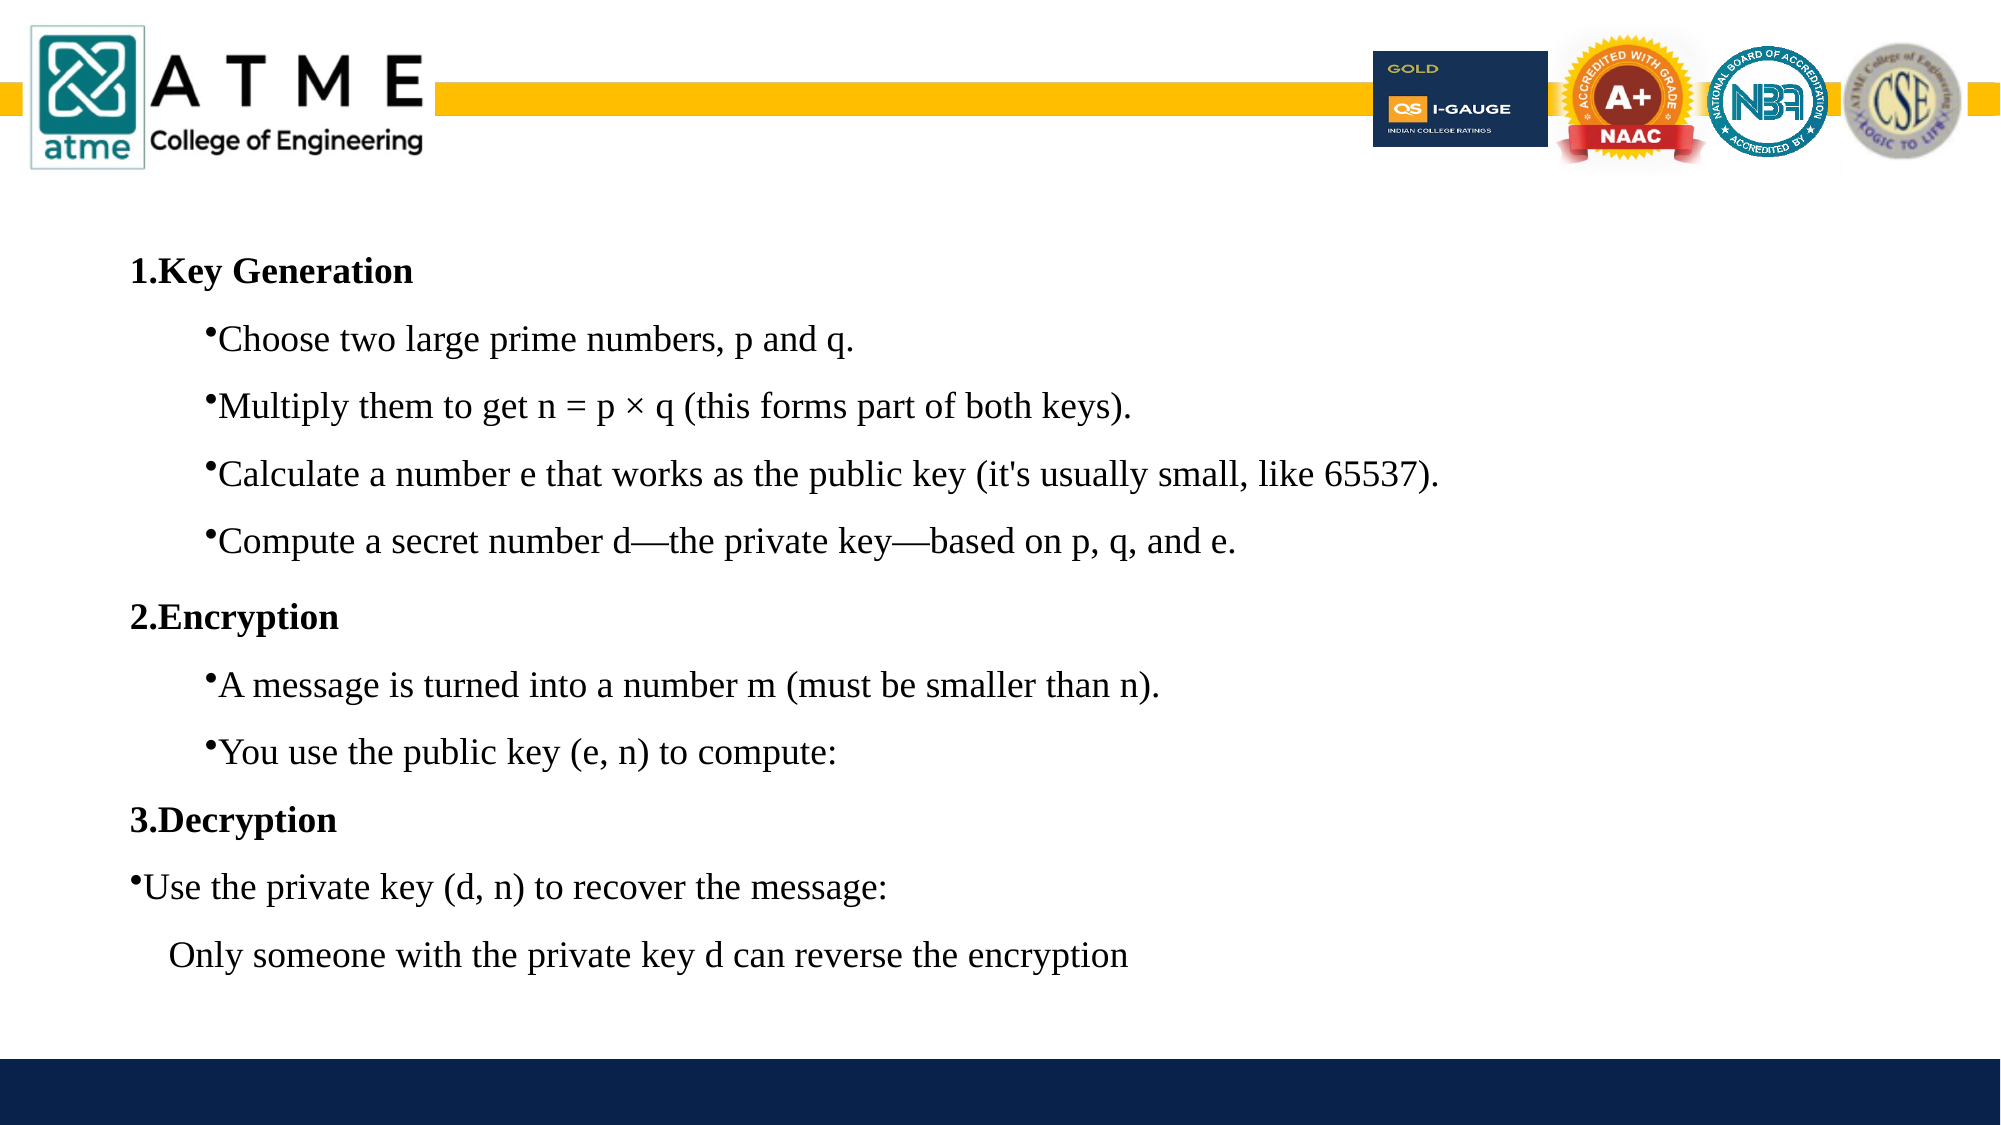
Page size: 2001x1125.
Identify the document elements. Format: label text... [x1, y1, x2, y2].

picture [1840, 26, 1968, 176]
picture [1373, 20, 1828, 180]
text_box Key Generation Choose two large prime numbers, p and q. Multiply them to get n = p × q (this forms part of both keys). Calculate a number e that works as the public key (it's usually small, like 65537). Compute a secret number d—the private key—based on p, q, and e. [115, 171, 1474, 562]
picture [22, 15, 435, 178]
text_box 2.Encryption A message is turned into a number m (must be smaller than n). You use the public key (e, n) to compute: 3.Decryption Use the private key (d, n) to recover the message: 🔁 Only someone with the private key d can reverse the encryption [115, 562, 1721, 983]
picture [0, 1059, 2001, 1125]
